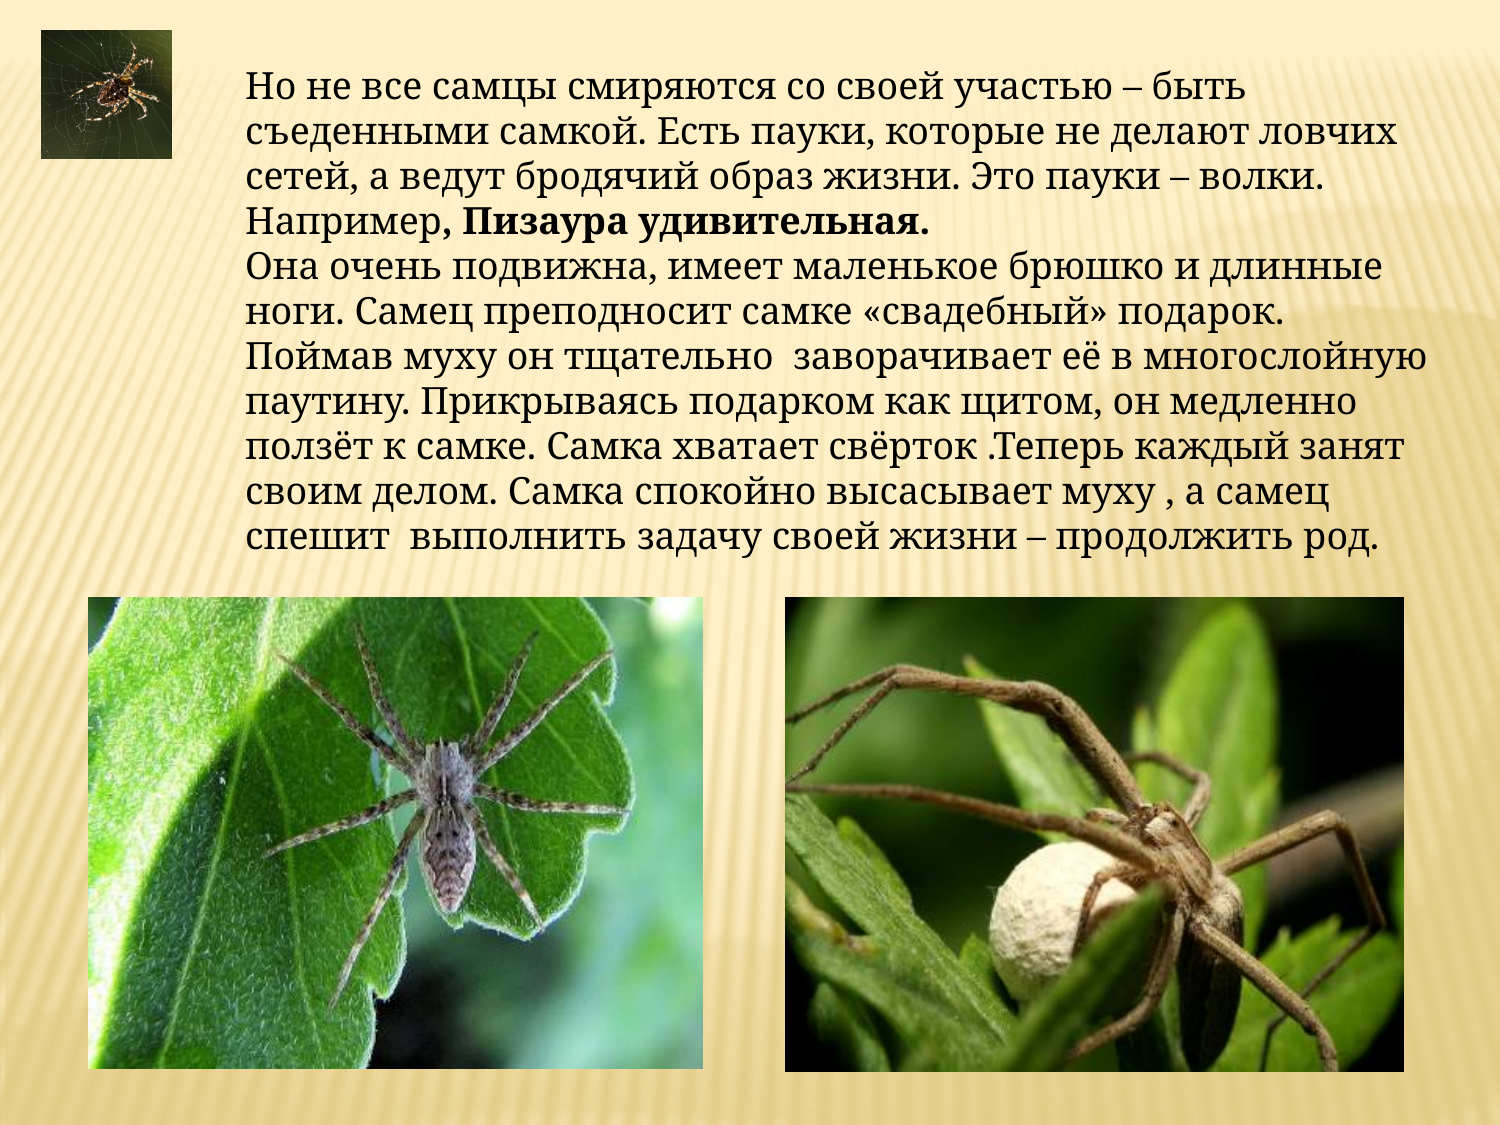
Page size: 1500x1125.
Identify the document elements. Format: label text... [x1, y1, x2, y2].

picture [785, 597, 1404, 1072]
picture [88, 597, 704, 1070]
picture [40, 30, 172, 159]
text_box Но не все самцы смиряются со своей участью – быть съеденными самкой. Есть пауки, которые не делают ловчих сетей, а ведут бродячий образ жизни. Это пауки – волки. Например, Пизаура удивительная. Она очень подвижна, имеет маленькое брюшко и длинные ноги. Самец преподносит самке «свадебный» подарок. Поймав муху он тщательно заворачивает её в многослойную паутину. Прикрываясь подарком как щитом, он медленно ползёт к самке. Самка хватает свёрток .Теперь каждый занят своим делом. Самка спокойно высасывает муху , а самец спешит выполнить задачу своей жизни – продолжить род. [230, 54, 1447, 565]
